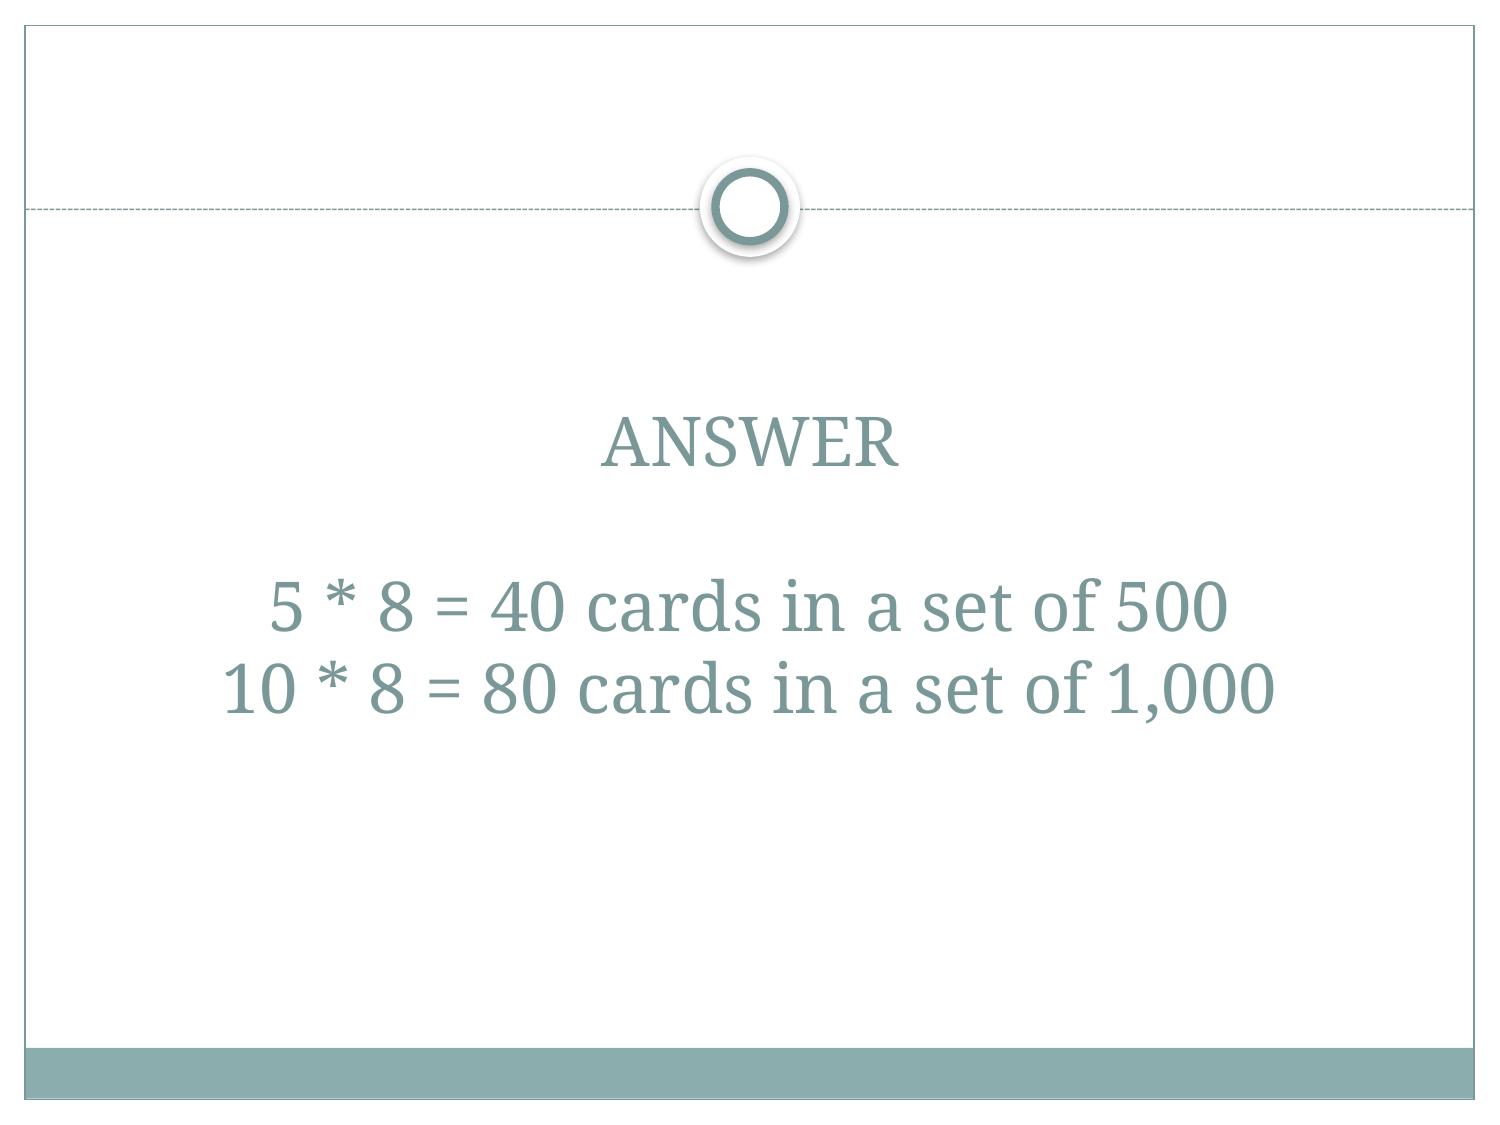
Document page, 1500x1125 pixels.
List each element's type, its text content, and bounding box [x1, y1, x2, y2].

title ANSWER 5 * 8 = 40 cards in a set of 500 10 * 8 = 80 cards in a set of 1,000 [75, 45, 1425, 900]
